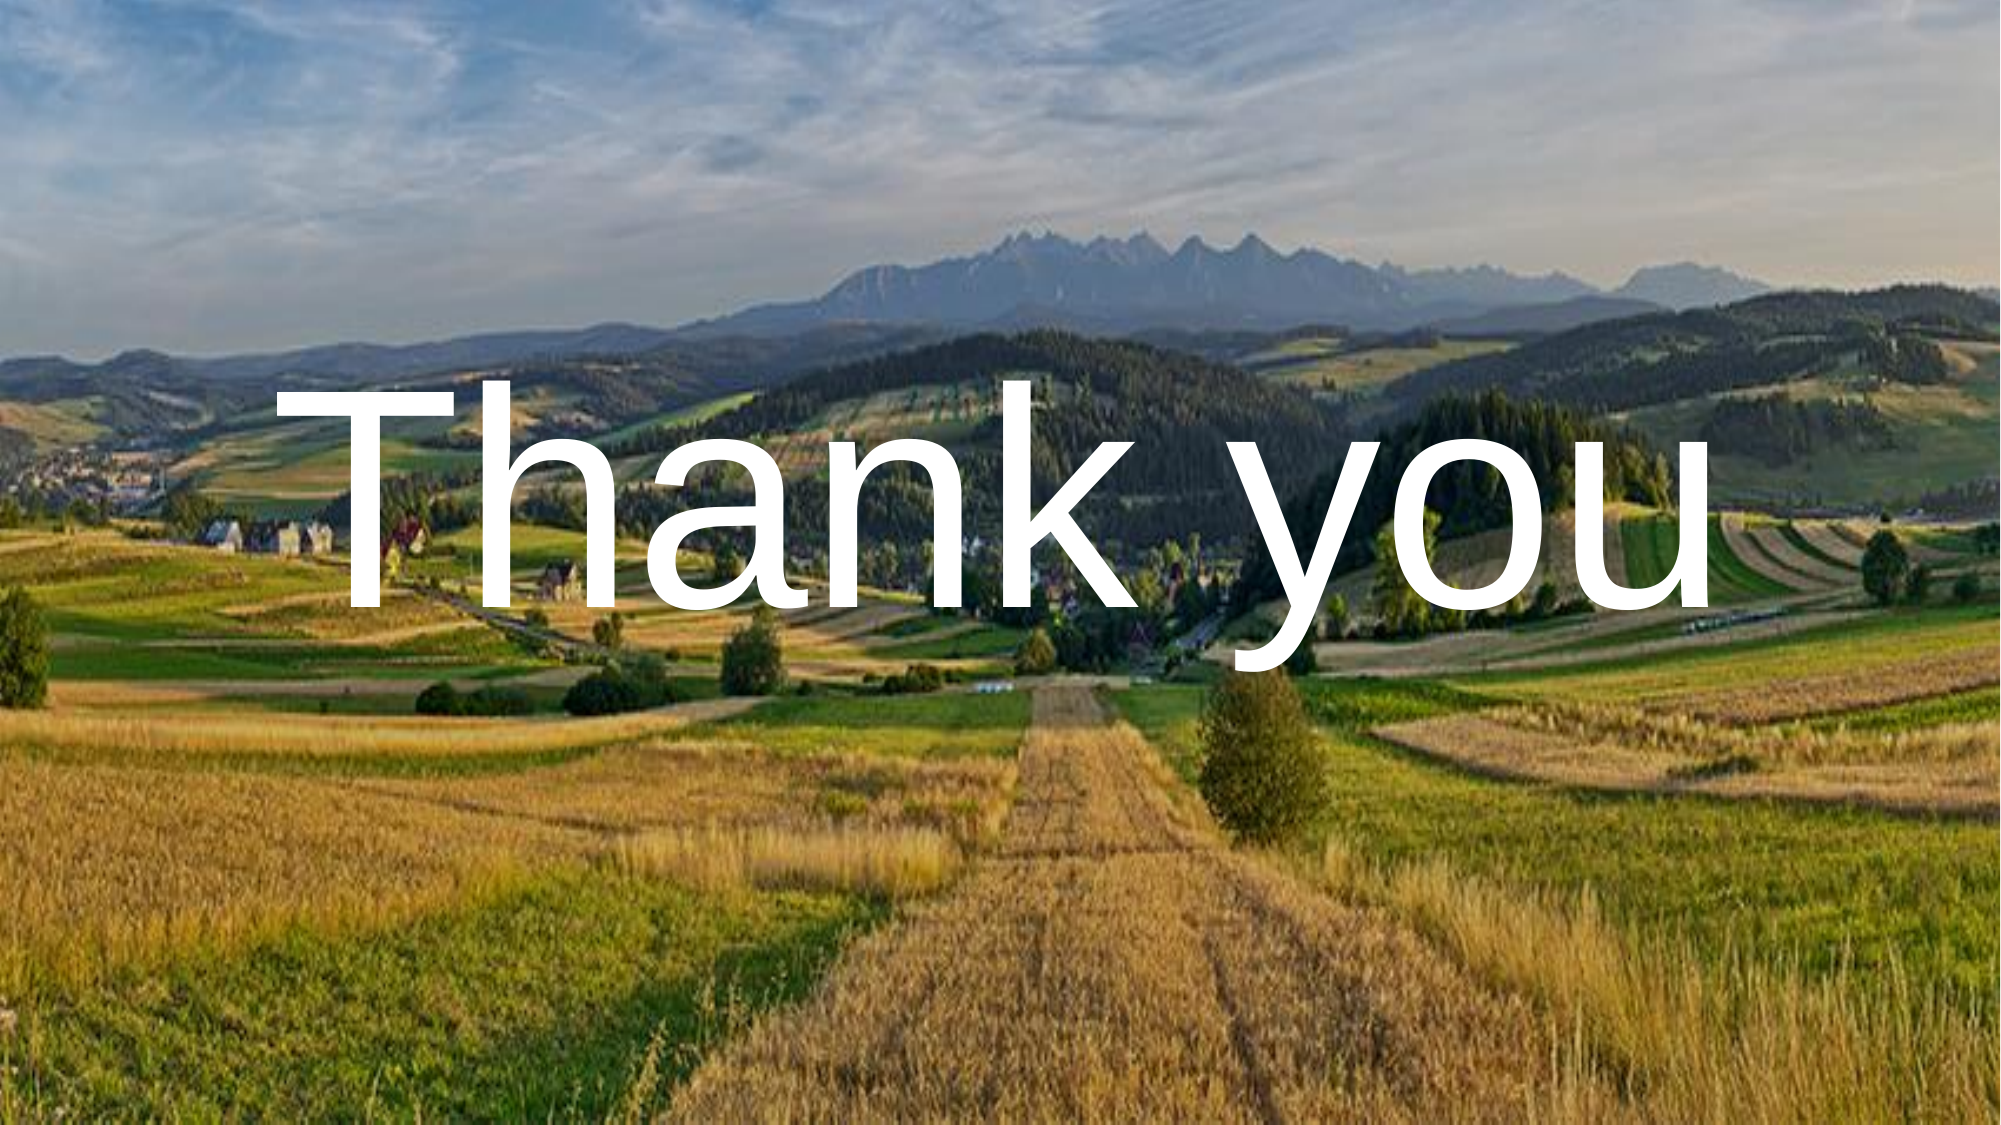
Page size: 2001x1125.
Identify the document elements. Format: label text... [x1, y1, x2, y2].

picture [0, 0, 2001, 1125]
title Thank you [0, 441, 2000, 683]
